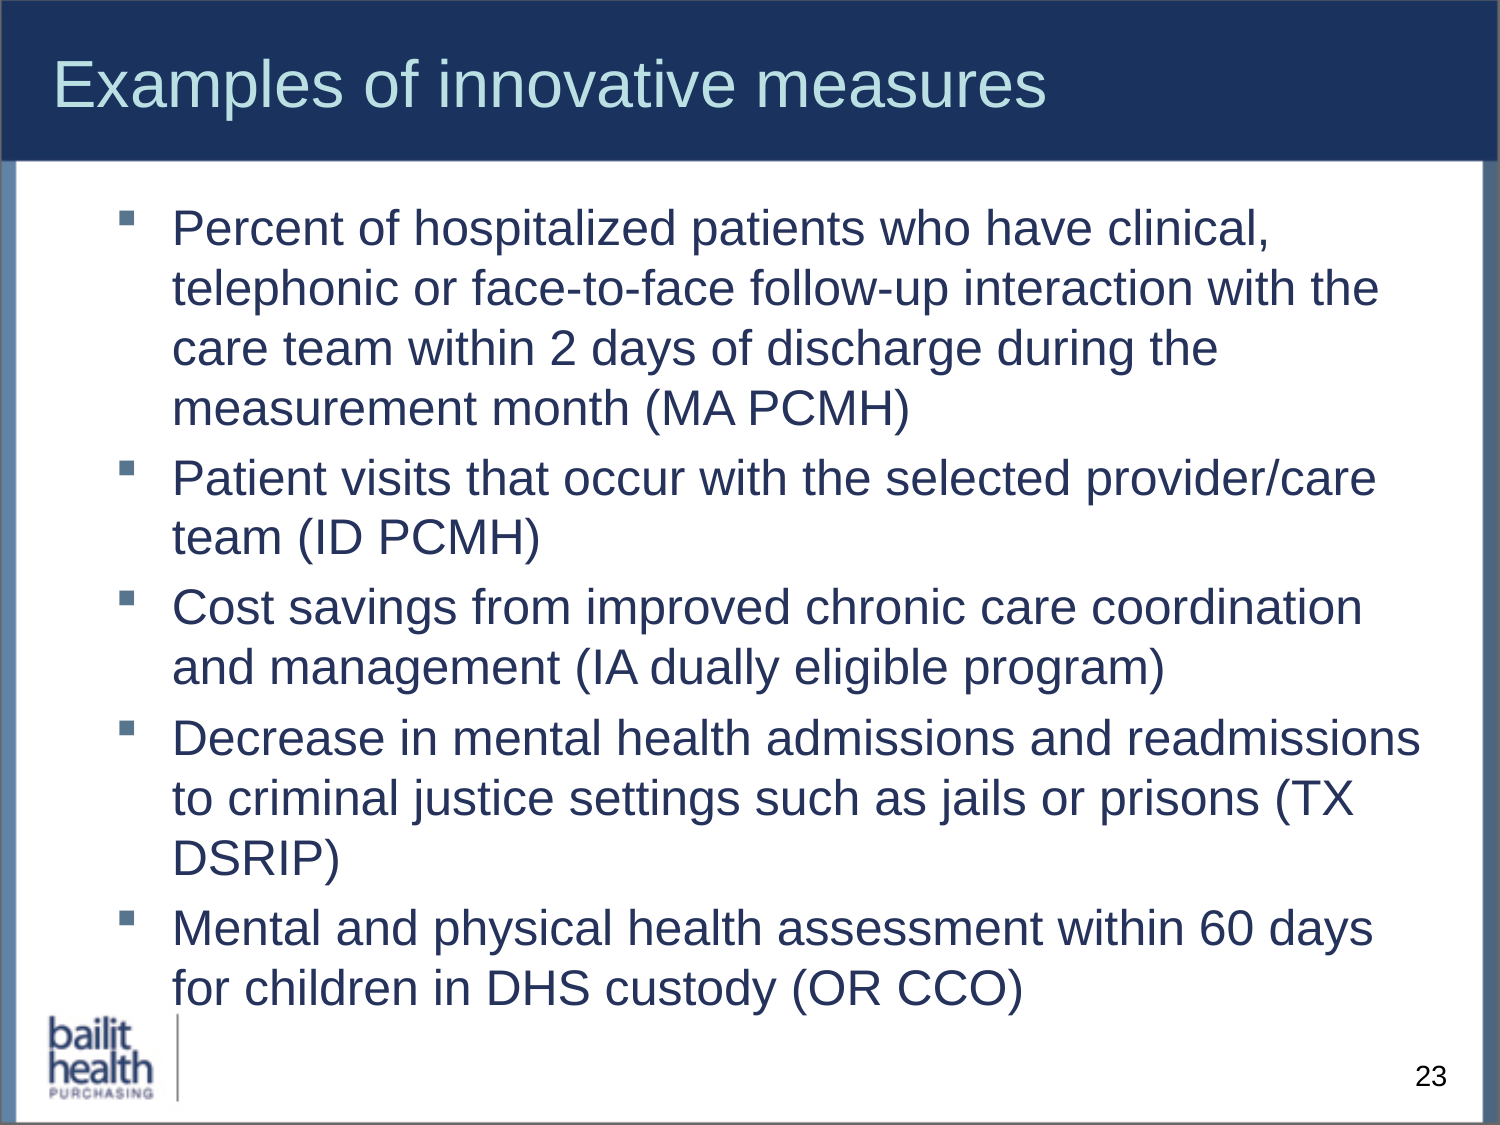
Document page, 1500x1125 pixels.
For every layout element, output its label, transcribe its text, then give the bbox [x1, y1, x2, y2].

slide_number 23 [1374, 1049, 1463, 1088]
picture [0, 0, 1500, 1125]
title Examples of innovative measures [37, 0, 1313, 176]
list Percent of hospitalized patients who have clinical, telephonic or face-to-face follow-up interaction with the care team within 2 days of discharge during the measurement month (MA PCMH) Patient visits that occur with the selected provider/care team (ID PCMH) Cost savings from improved chronic care coordination and management (IA dually eligible program) Decrease in mental health admissions and readmissions to criminal justice settings such as jails or prisons (TX DSRIP) Mental and physical health assessment within 60 days for children in DHS custody (OR CCO) [100, 187, 1451, 1051]
